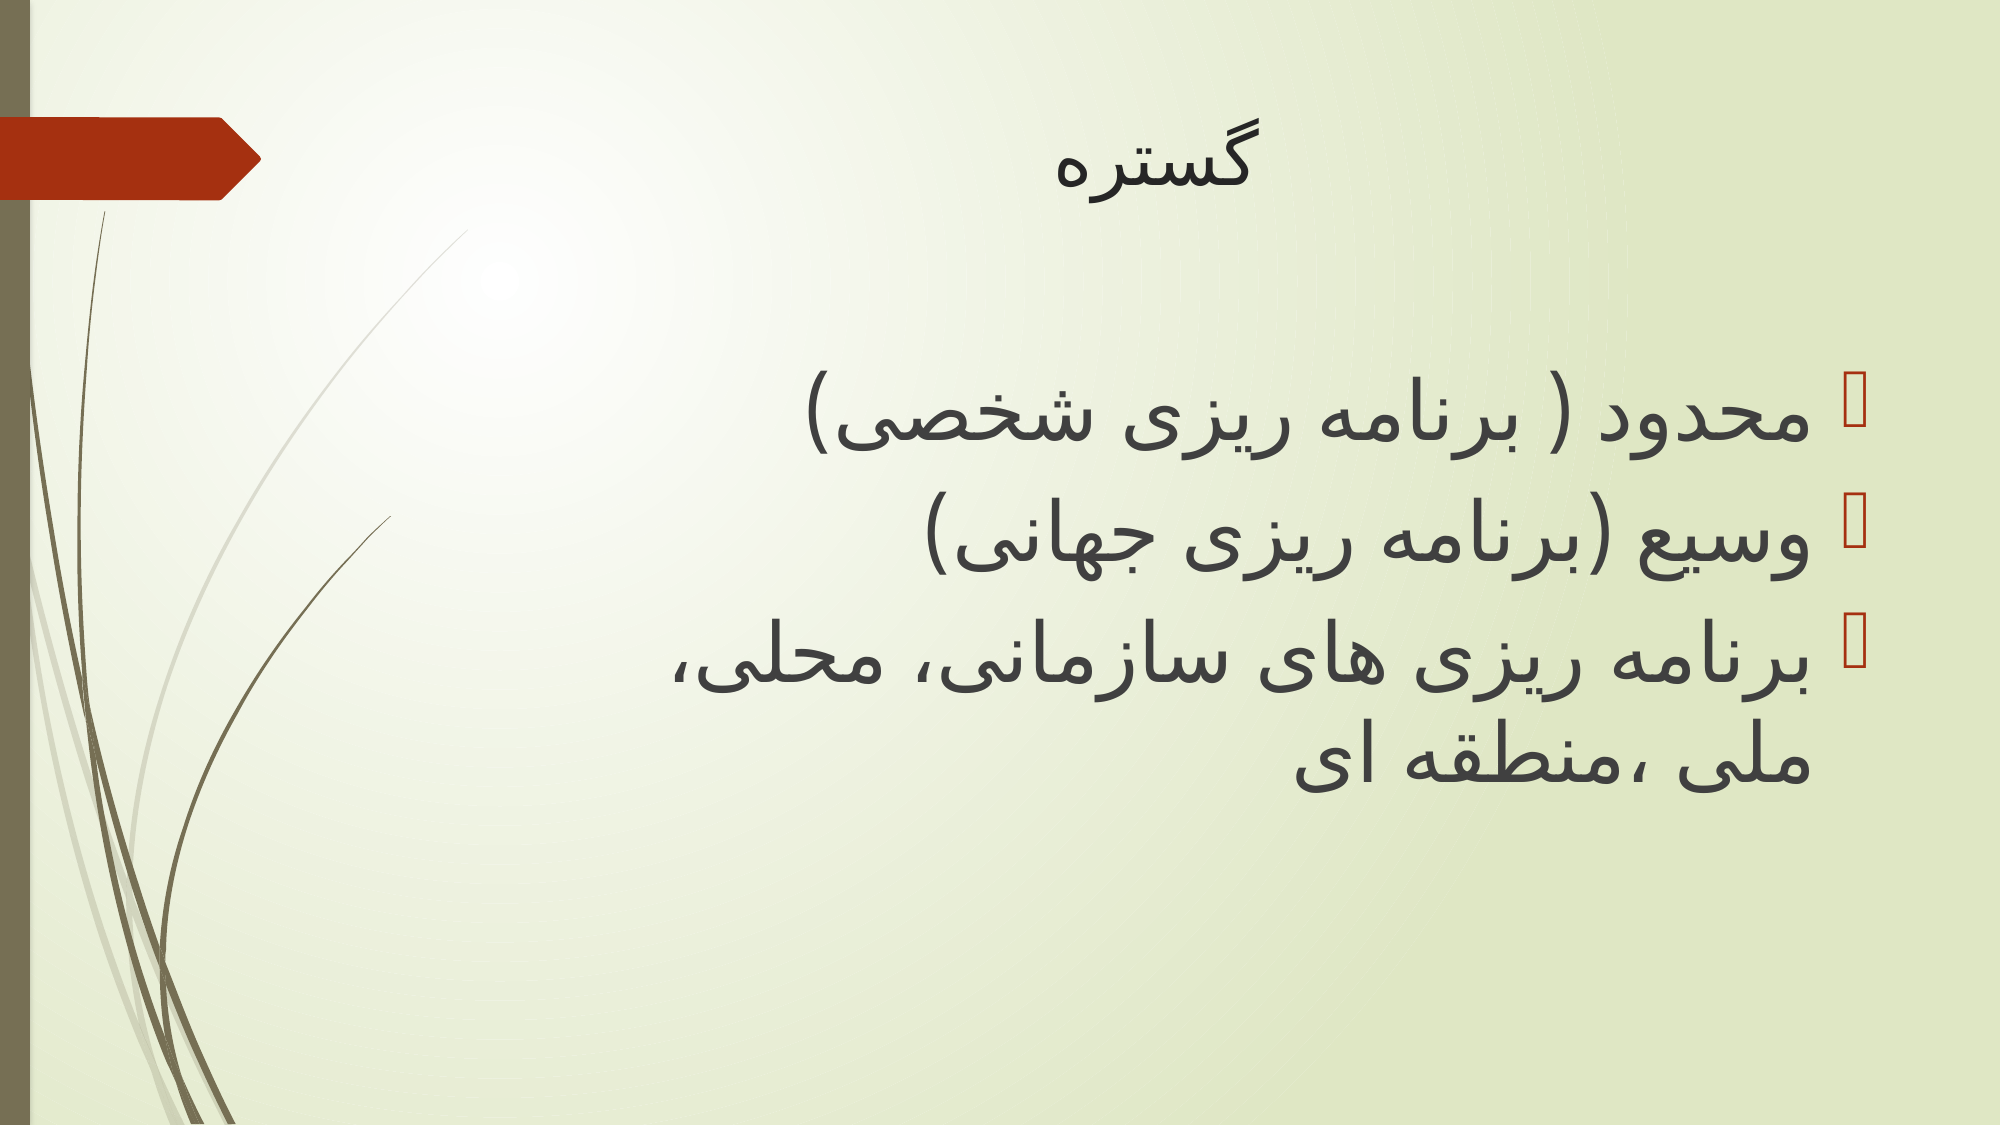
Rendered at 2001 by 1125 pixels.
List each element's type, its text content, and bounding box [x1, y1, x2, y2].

list محدود ( برنامه ریزی شخصی) وسیع (برنامه ریزی جهانی) برنامه ریزی های سازمانی، محلی، ملی ،منطقه ای [424, 350, 1888, 970]
title گستره [425, 102, 1888, 313]
